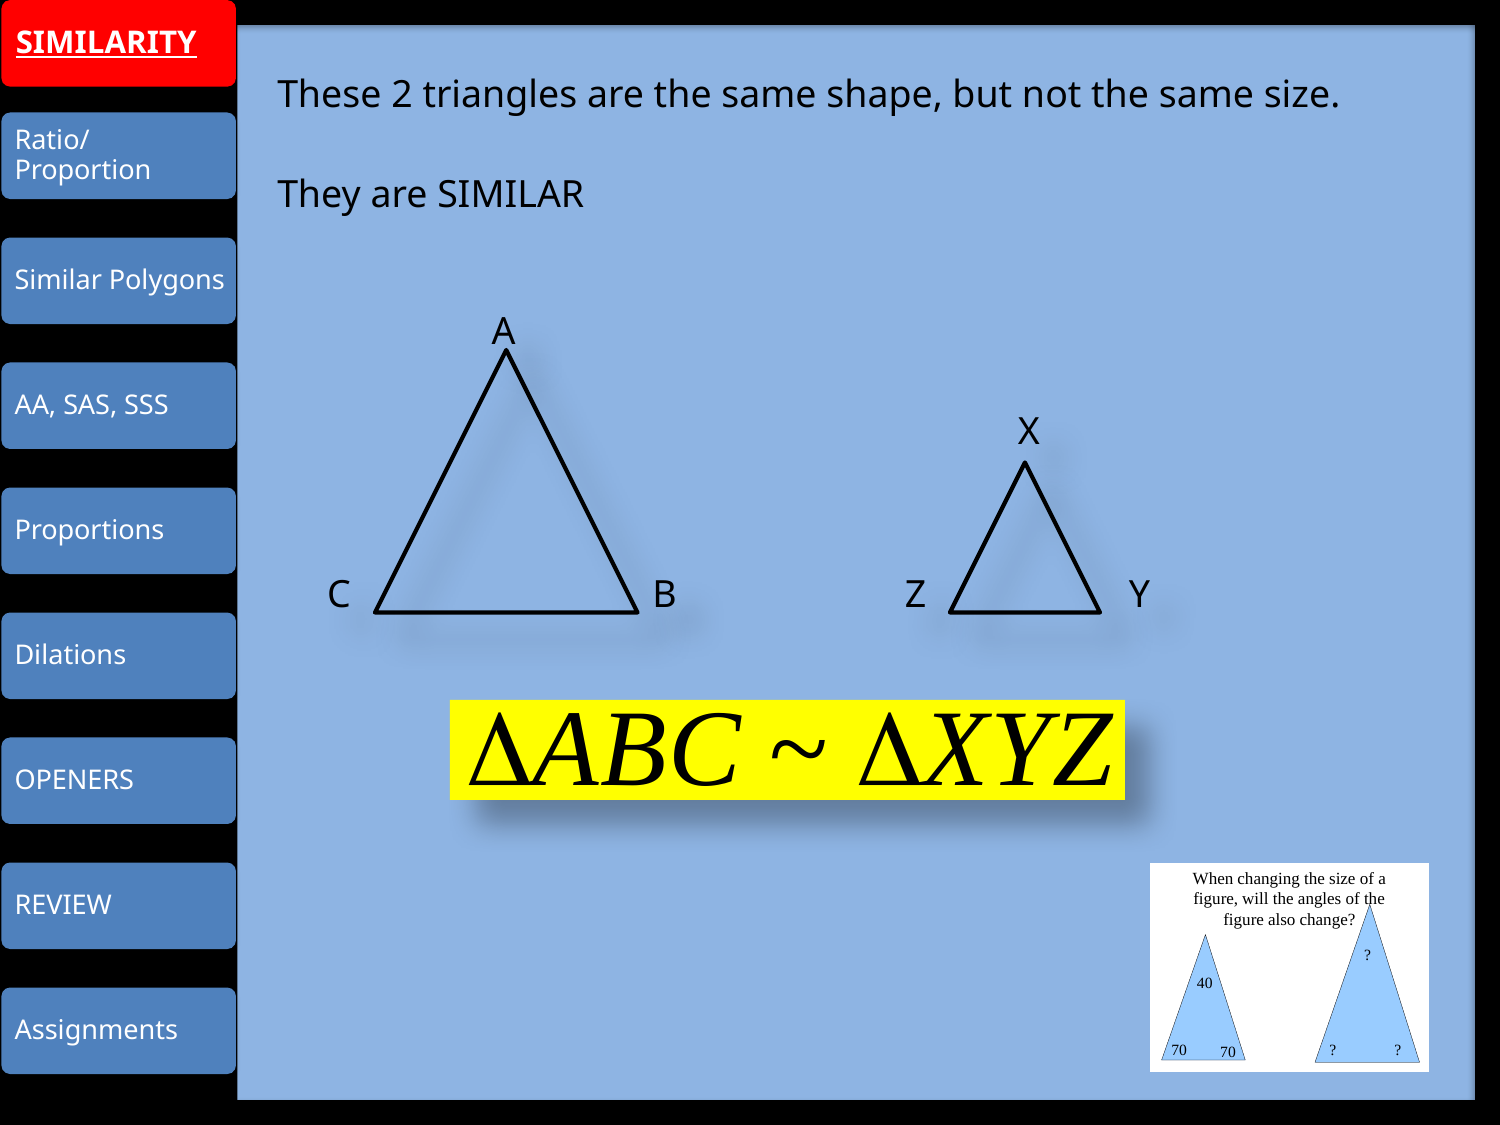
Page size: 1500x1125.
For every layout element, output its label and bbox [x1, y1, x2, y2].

text_box [449, 685, 1141, 813]
text_box [238, 0, 1500, 1125]
text_box [0, 0, 238, 1125]
text_box [1149, 862, 1429, 1072]
